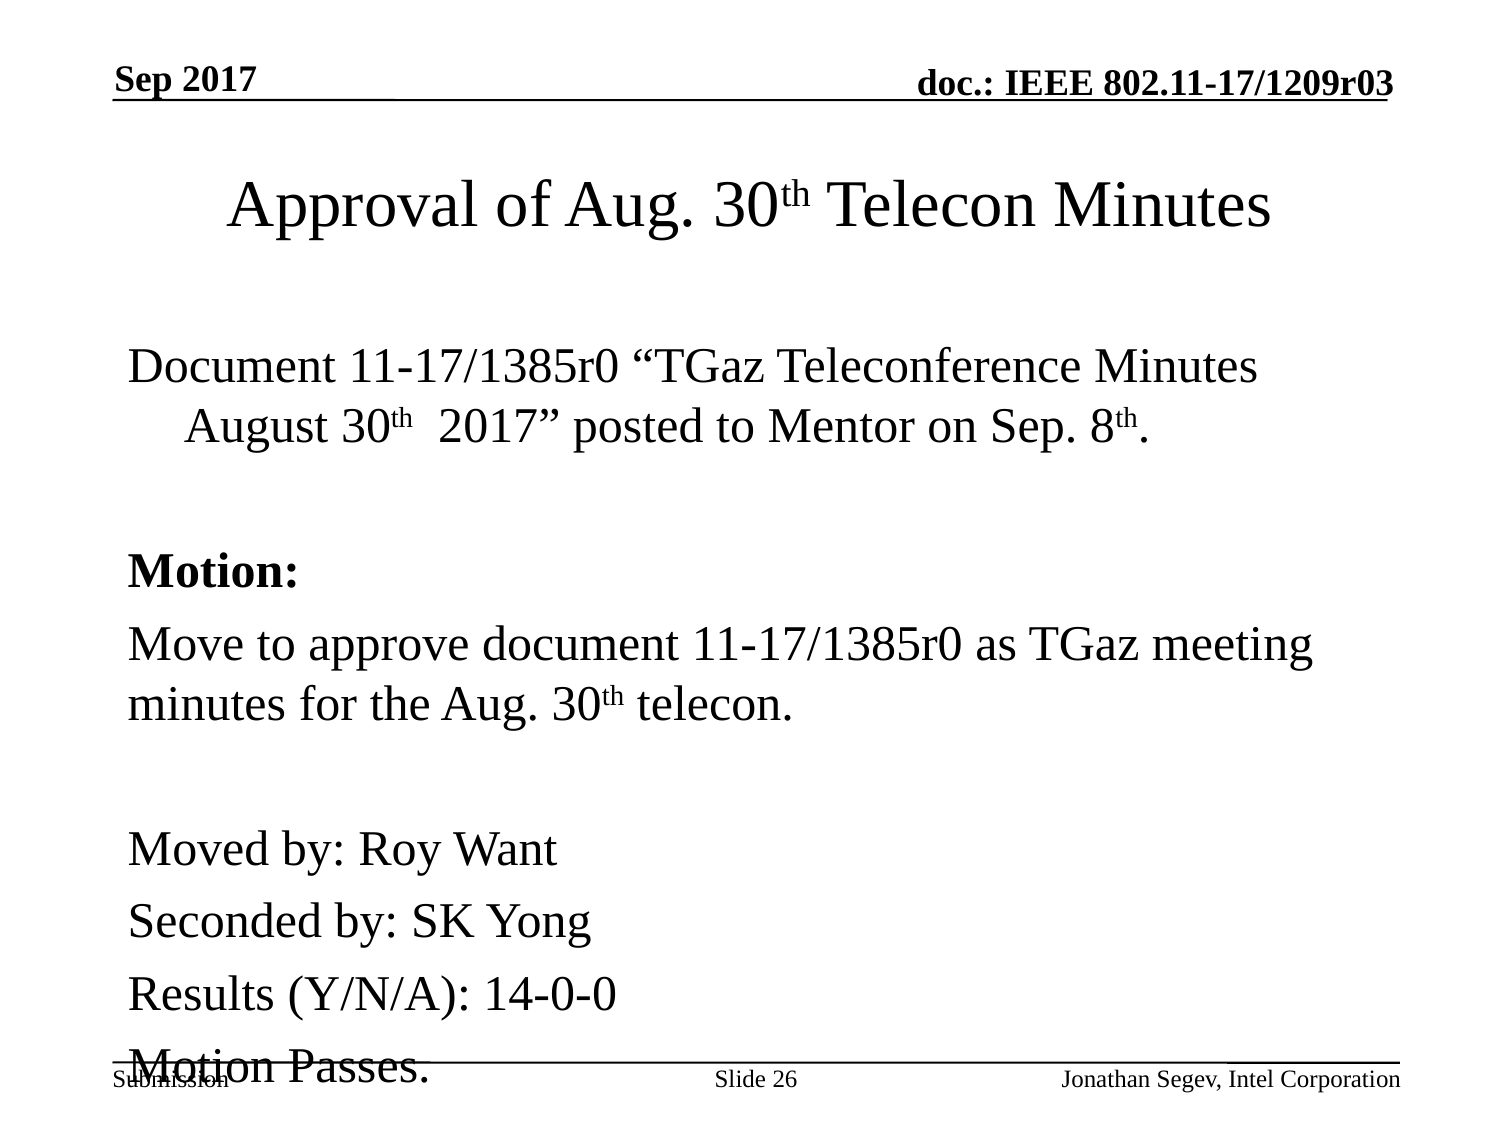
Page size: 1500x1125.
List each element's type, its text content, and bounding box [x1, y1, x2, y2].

footer Jonathan Segev, Intel Corporation [878, 1061, 1402, 1093]
title Approval of Aug. 30th Telecon Minutes [112, 112, 1388, 288]
list Document 11-17/1385r0 “TGaz Teleconference Minutes August 30th 2017” posted to Mentor on Sep. 8th. Motion: Move to approve document 11-17/1385r0 as TGaz meeting minutes for the Aug. 30th telecon. Moved by: Roy Want Seconded by: SK Yong Results (Y/N/A): 14-0-0 Motion Passes. [112, 324, 1388, 1000]
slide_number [114, 54, 423, 100]
slide_number Slide 26 [712, 1061, 800, 1123]
